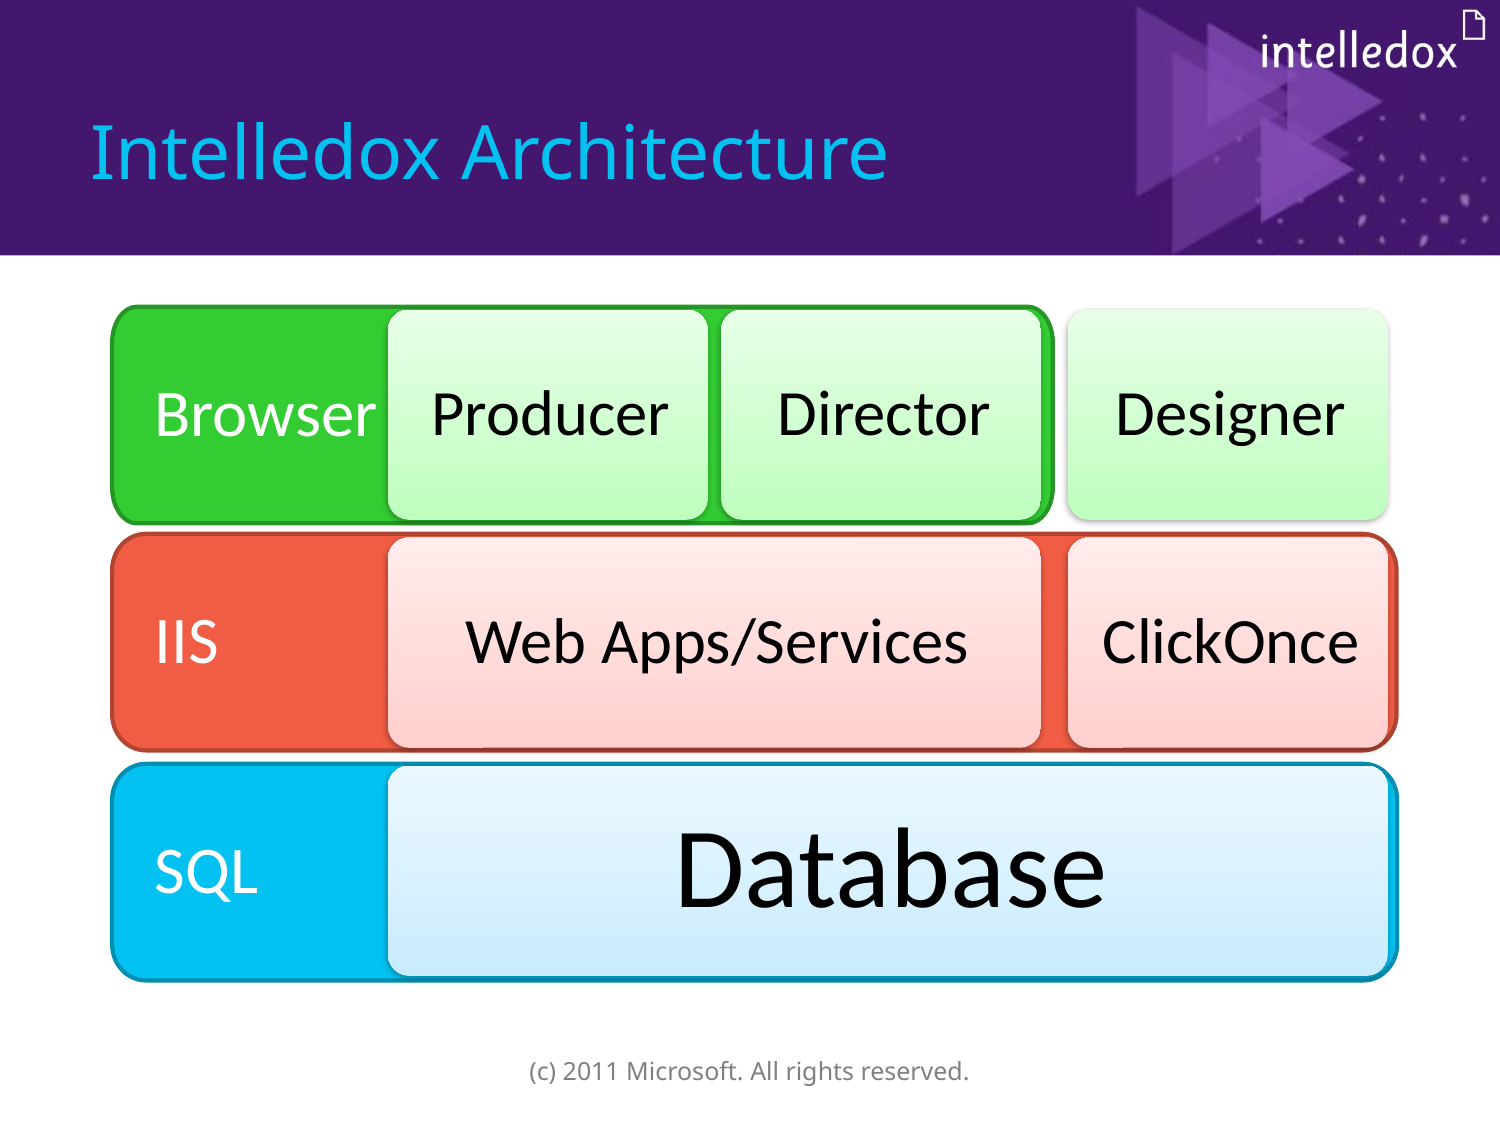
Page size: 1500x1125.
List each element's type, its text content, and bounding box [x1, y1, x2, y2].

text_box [387, 309, 1389, 977]
picture [0, 0, 1500, 255]
text_box Browser [109, 304, 1038, 526]
footer (c) 2011 Microsoft. All rights reserved. [512, 1042, 988, 1103]
text_box IIS [110, 531, 382, 753]
text_box SQL [109, 761, 386, 983]
text_box SQL [1394, 780, 1400, 965]
title Intelledox Architecture [75, 56, 1425, 244]
text_box IIS [1394, 551, 1399, 734]
